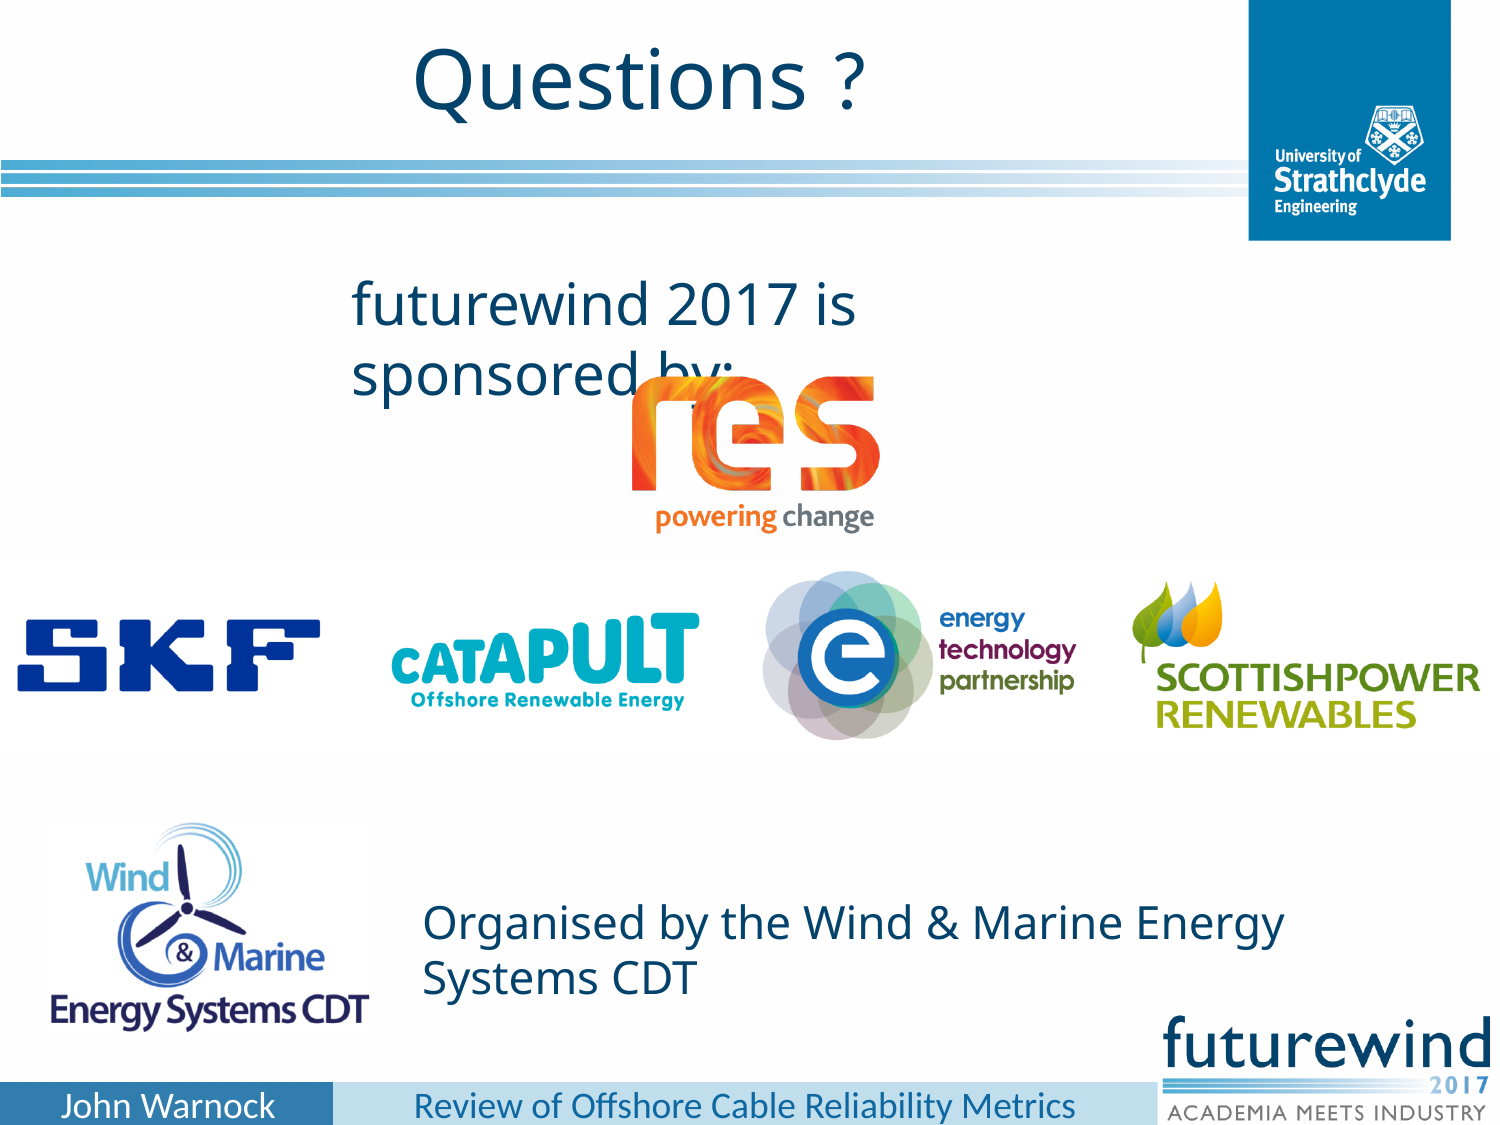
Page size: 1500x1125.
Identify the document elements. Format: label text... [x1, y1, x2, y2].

picture [1276, 200, 1286, 212]
picture [1379, 174, 1393, 199]
picture [1314, 174, 1327, 191]
picture [1308, 153, 1319, 161]
picture [1293, 171, 1302, 191]
picture [1390, 146, 1400, 157]
picture [1341, 204, 1346, 212]
picture [0, 0, 1500, 1125]
picture [1275, 167, 1291, 191]
picture [1306, 203, 1334, 212]
picture [1371, 106, 1417, 154]
picture [1287, 153, 1293, 161]
text_box Questions ? [369, 19, 912, 138]
picture [1329, 171, 1338, 191]
picture [1395, 169, 1408, 191]
picture [1407, 133, 1417, 144]
picture [1371, 169, 1377, 191]
picture [1293, 204, 1299, 213]
text_box Organised by the Wind & Marine Energy Systems CDT [407, 886, 1483, 1005]
picture [1296, 150, 1300, 161]
picture [1277, 150, 1284, 161]
text_box futurewind 2017 is sponsored by: [336, 259, 1164, 378]
picture [1371, 132, 1382, 140]
picture [1304, 174, 1313, 191]
picture [1349, 205, 1356, 215]
picture [1349, 149, 1360, 161]
picture [1329, 150, 1339, 161]
picture [1341, 169, 1354, 191]
picture [1412, 174, 1425, 191]
picture [1357, 174, 1368, 191]
